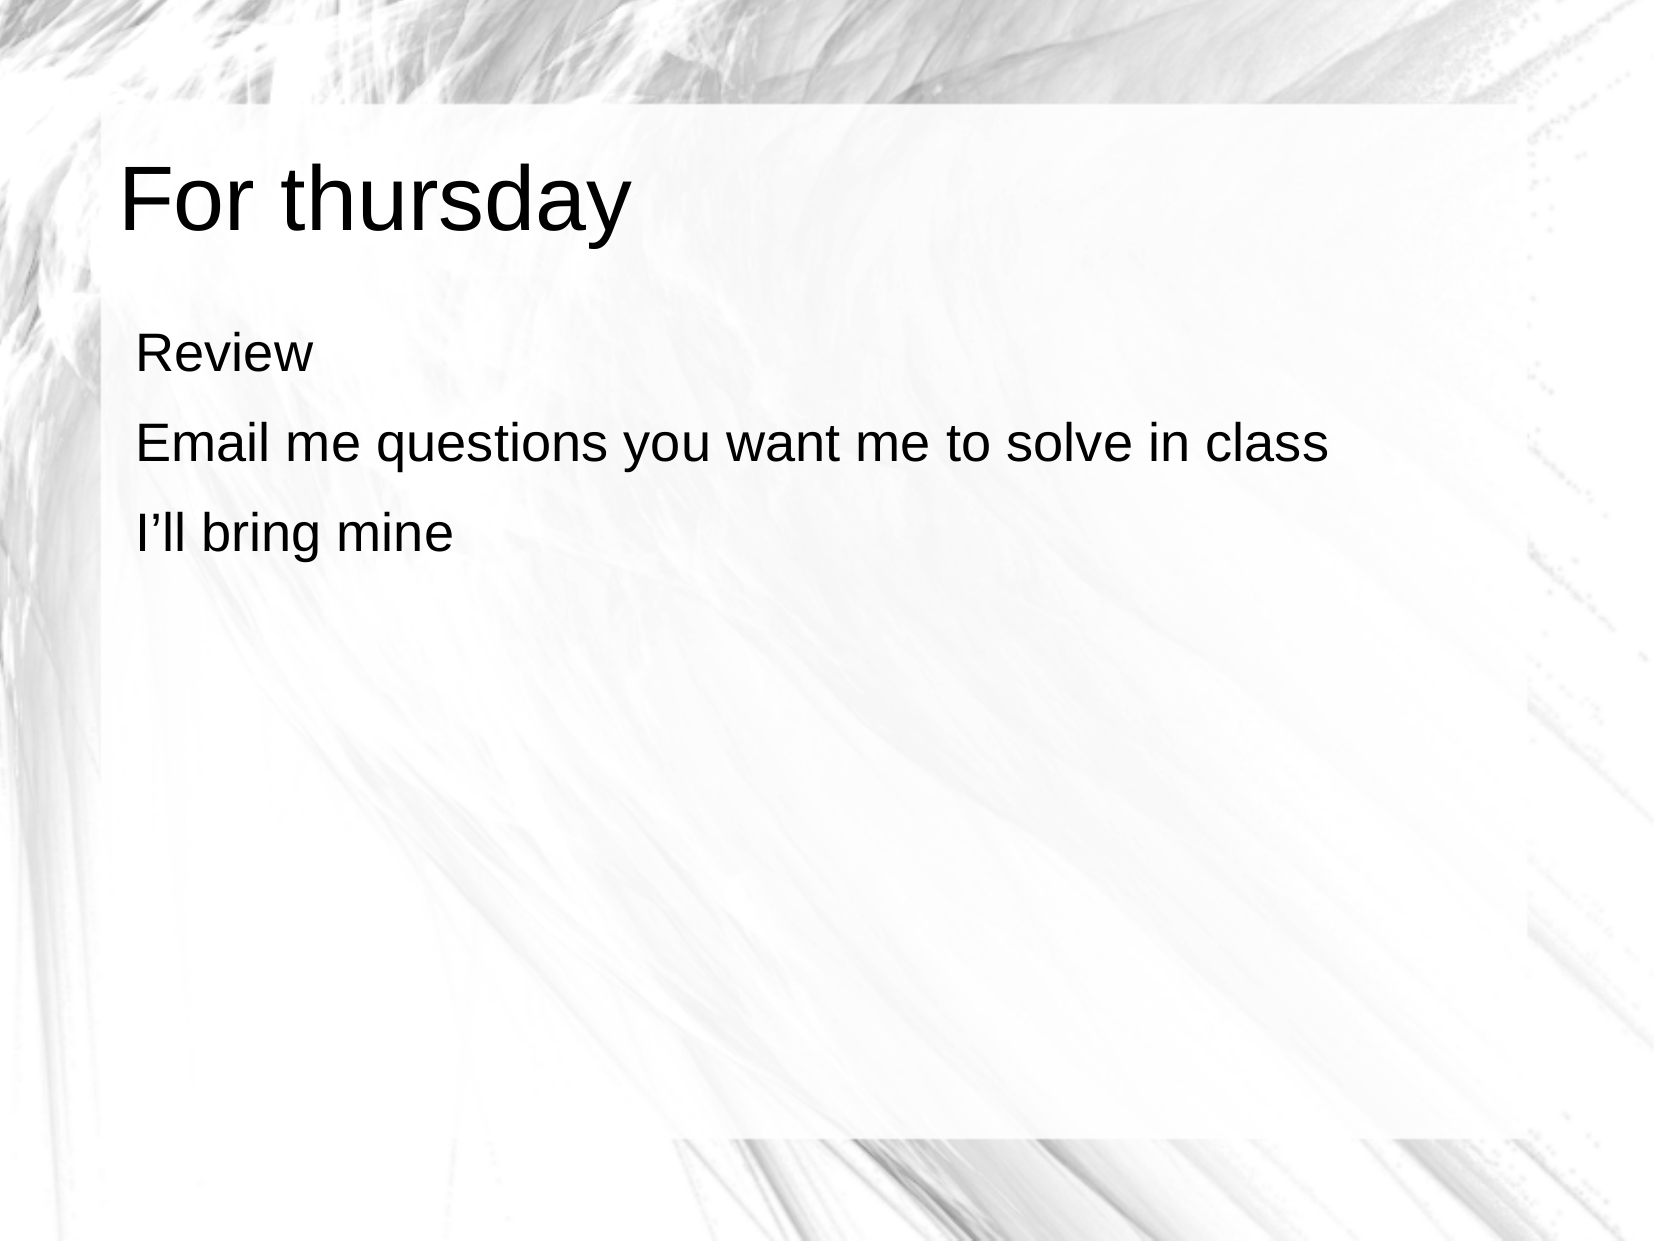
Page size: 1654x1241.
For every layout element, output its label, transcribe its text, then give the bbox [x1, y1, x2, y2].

title For thursday [118, 93, 1506, 299]
picture [0, 0, 1654, 1241]
list Review Email me questions you want me to solve in class I’ll bring mine [118, 319, 1571, 1109]
